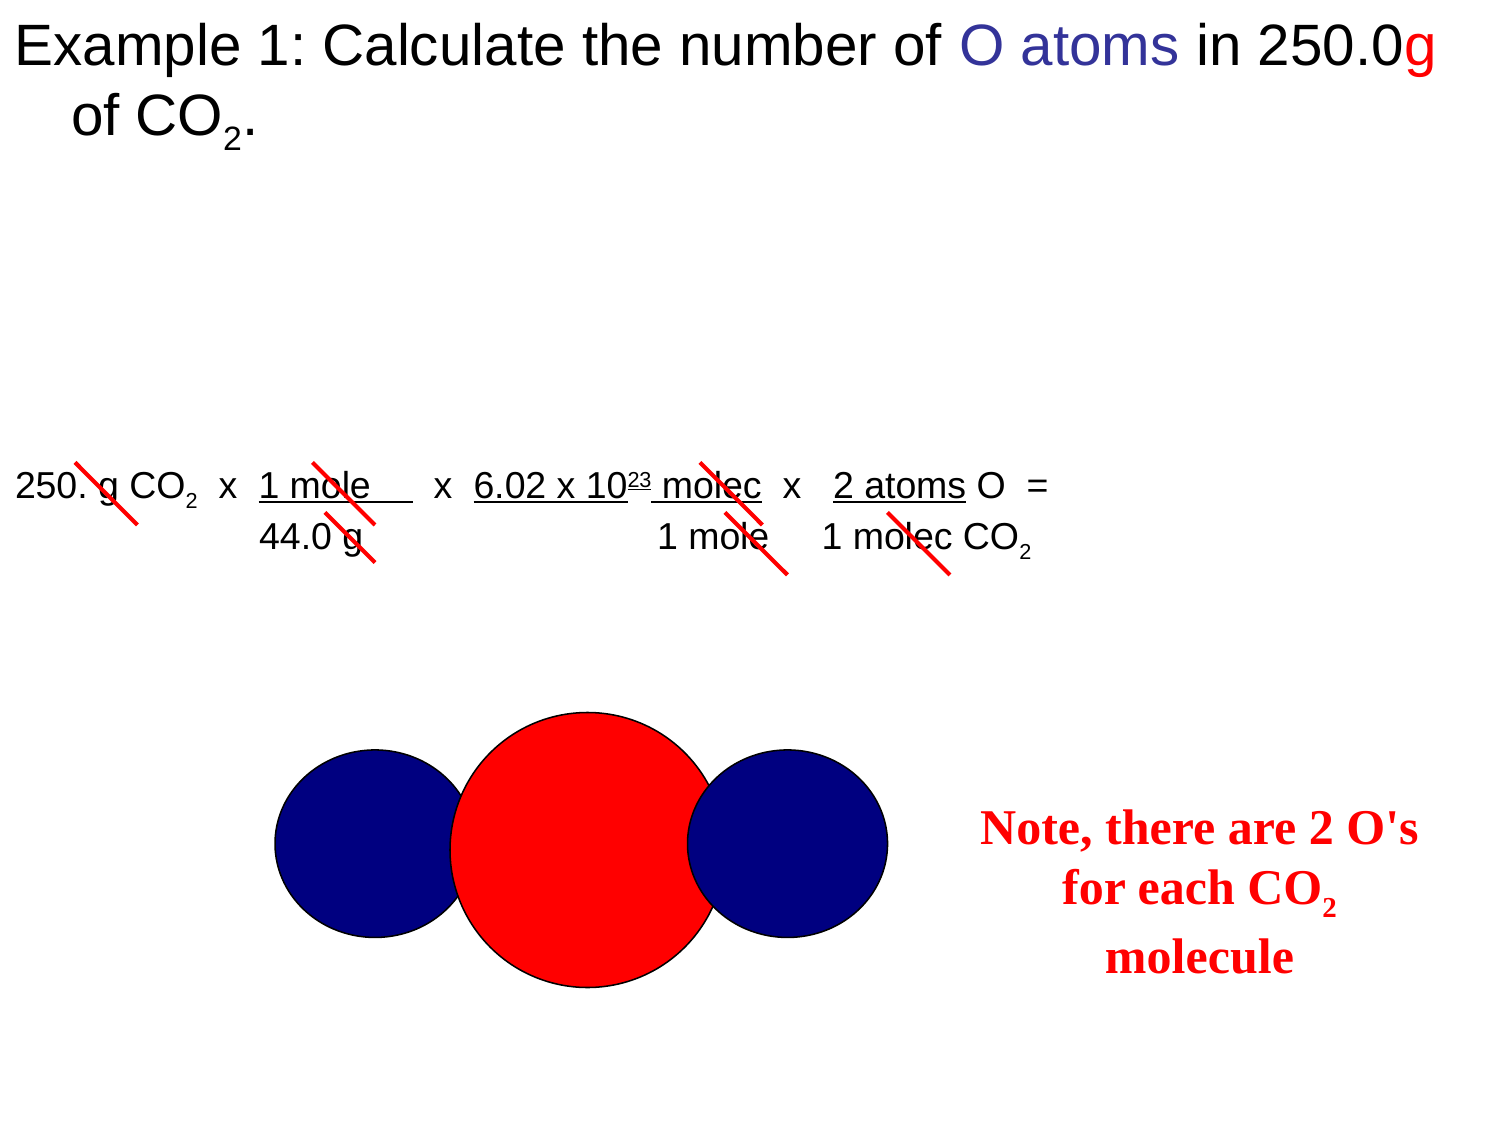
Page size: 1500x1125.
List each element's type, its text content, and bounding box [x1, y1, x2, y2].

text_box Example 1: Calculate the number of O atoms in 250.0g of CO2. [0, 0, 1500, 224]
text_box Note, there are 2 O's for each CO2 molecule [962, 787, 1437, 991]
text_box [275, 749, 461, 938]
title 250. g CO2 x 1 mole x 6.02 x 1023 molec x 2 atoms O = 44.0 g 1 mole 1 molec CO2 [0, 224, 1500, 751]
text_box [687, 749, 888, 938]
text_box [450, 712, 713, 988]
